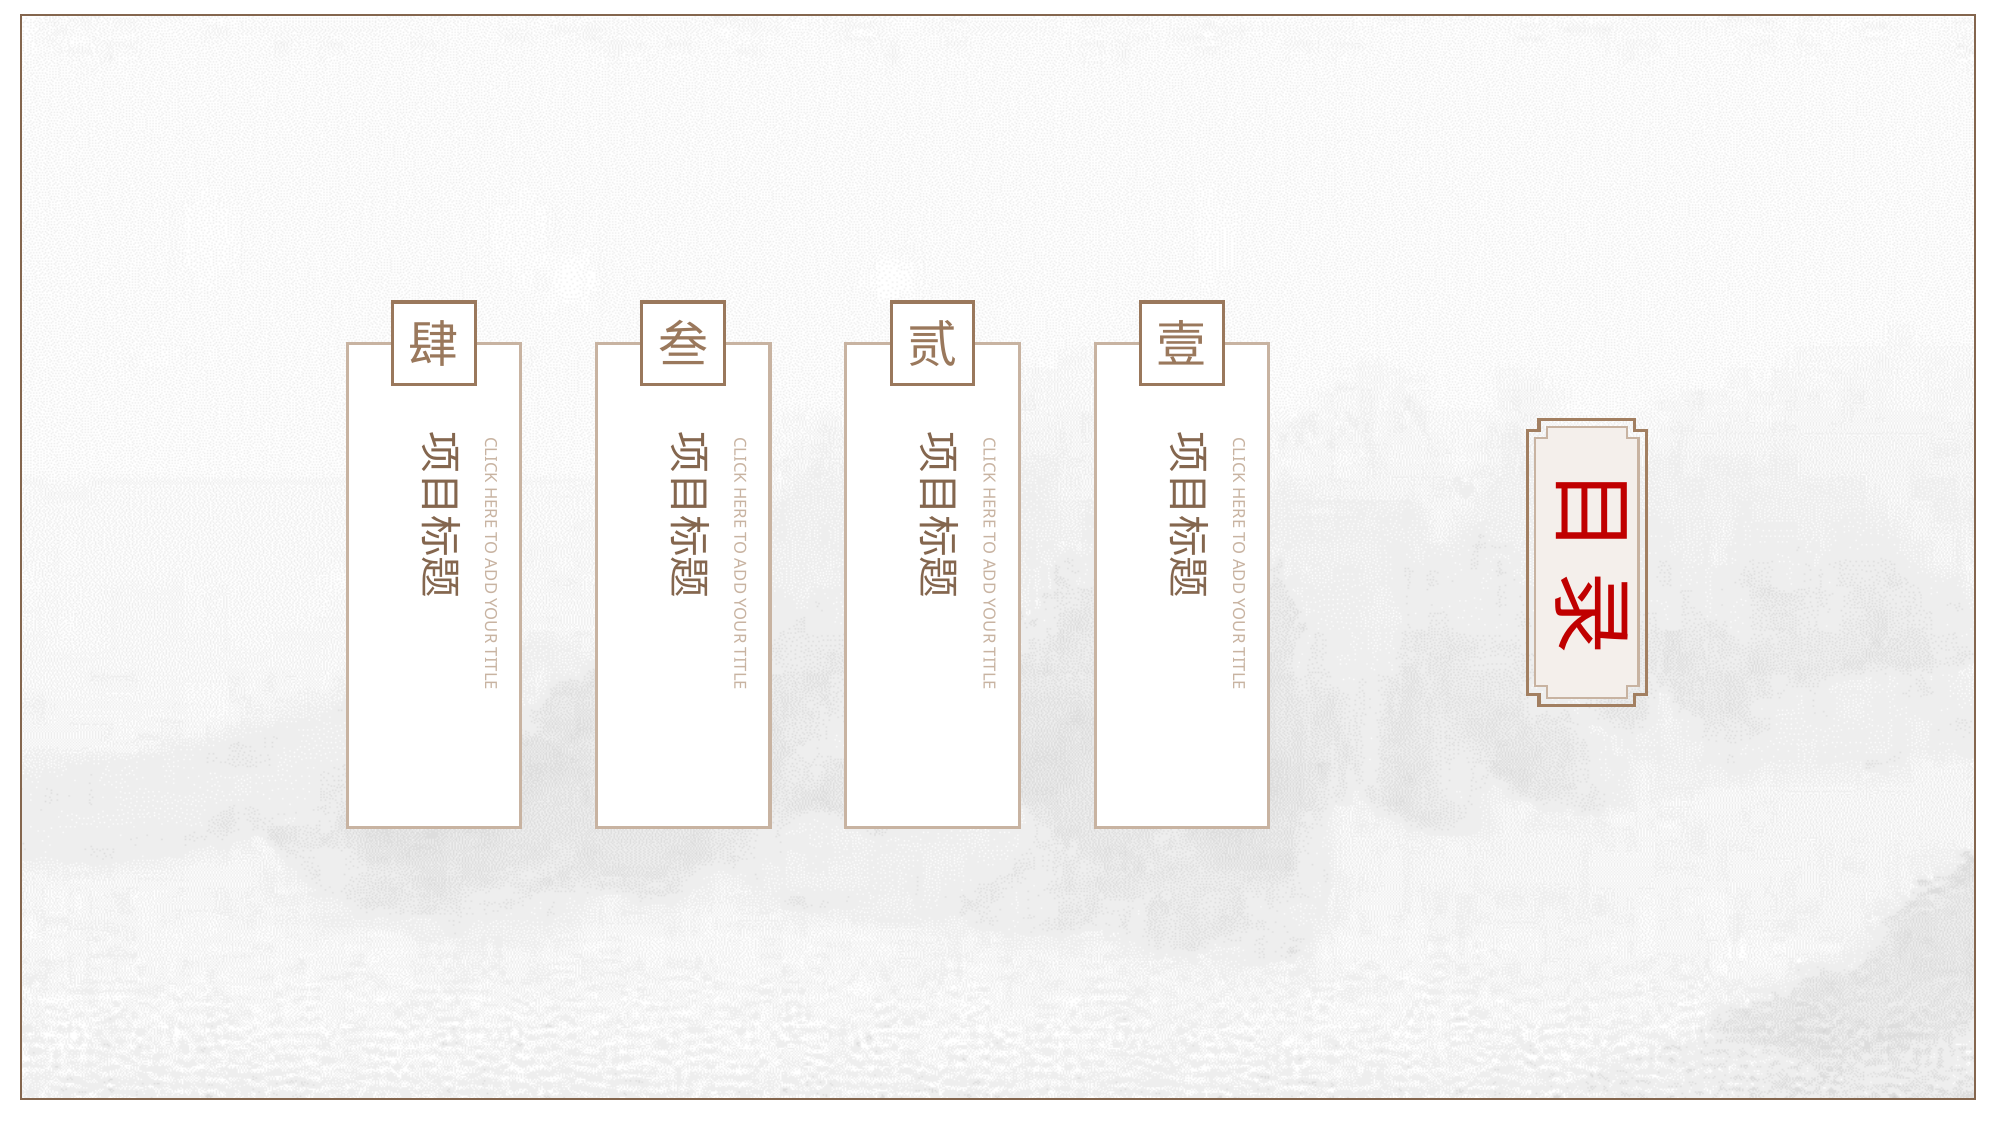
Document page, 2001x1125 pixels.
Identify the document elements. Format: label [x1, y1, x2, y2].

text_box [1095, 301, 1269, 828]
text_box [845, 301, 1020, 828]
text_box [596, 301, 770, 828]
text_box [1521, 419, 1653, 706]
picture [22, 16, 1974, 1098]
text_box [347, 301, 521, 828]
